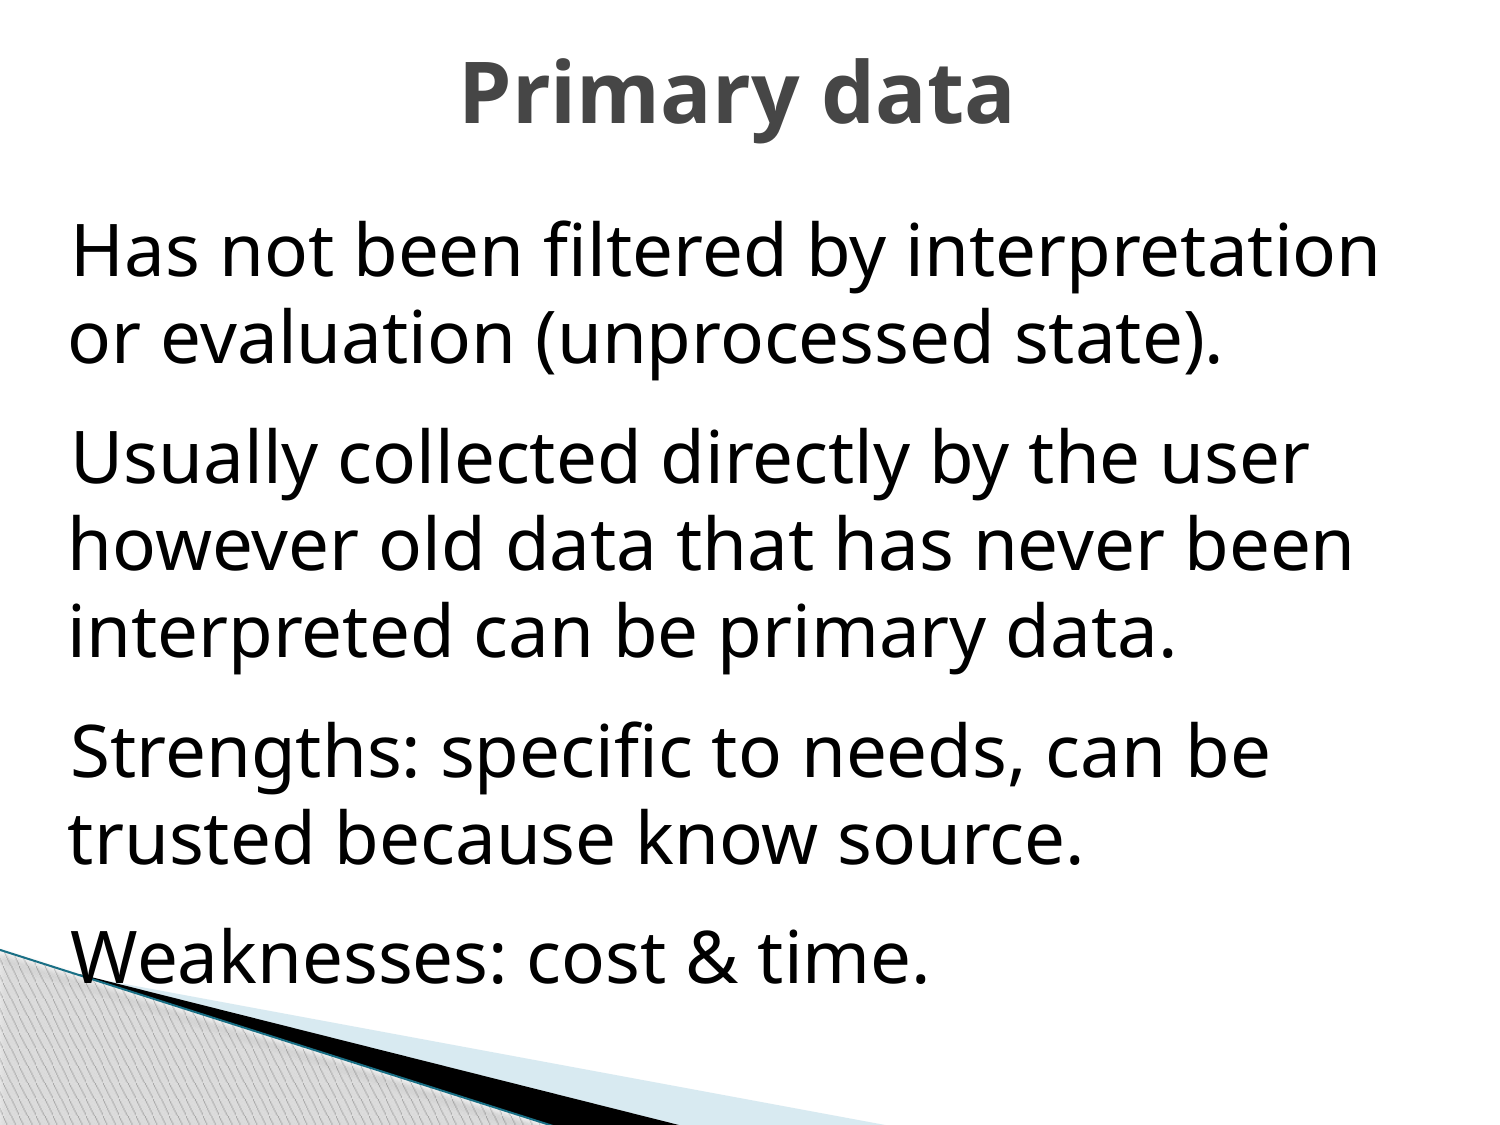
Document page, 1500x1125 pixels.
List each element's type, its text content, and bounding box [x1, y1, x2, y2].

list Has not been filtered by interpretation or evaluation (unprocessed state). Usually collected directly by the user however old data that has never been interpreted can be primary data. Strengths: specific to needs, can be trusted because know source. Weaknesses: cost & time. [53, 196, 1447, 1012]
title Primary data [100, 0, 1376, 183]
